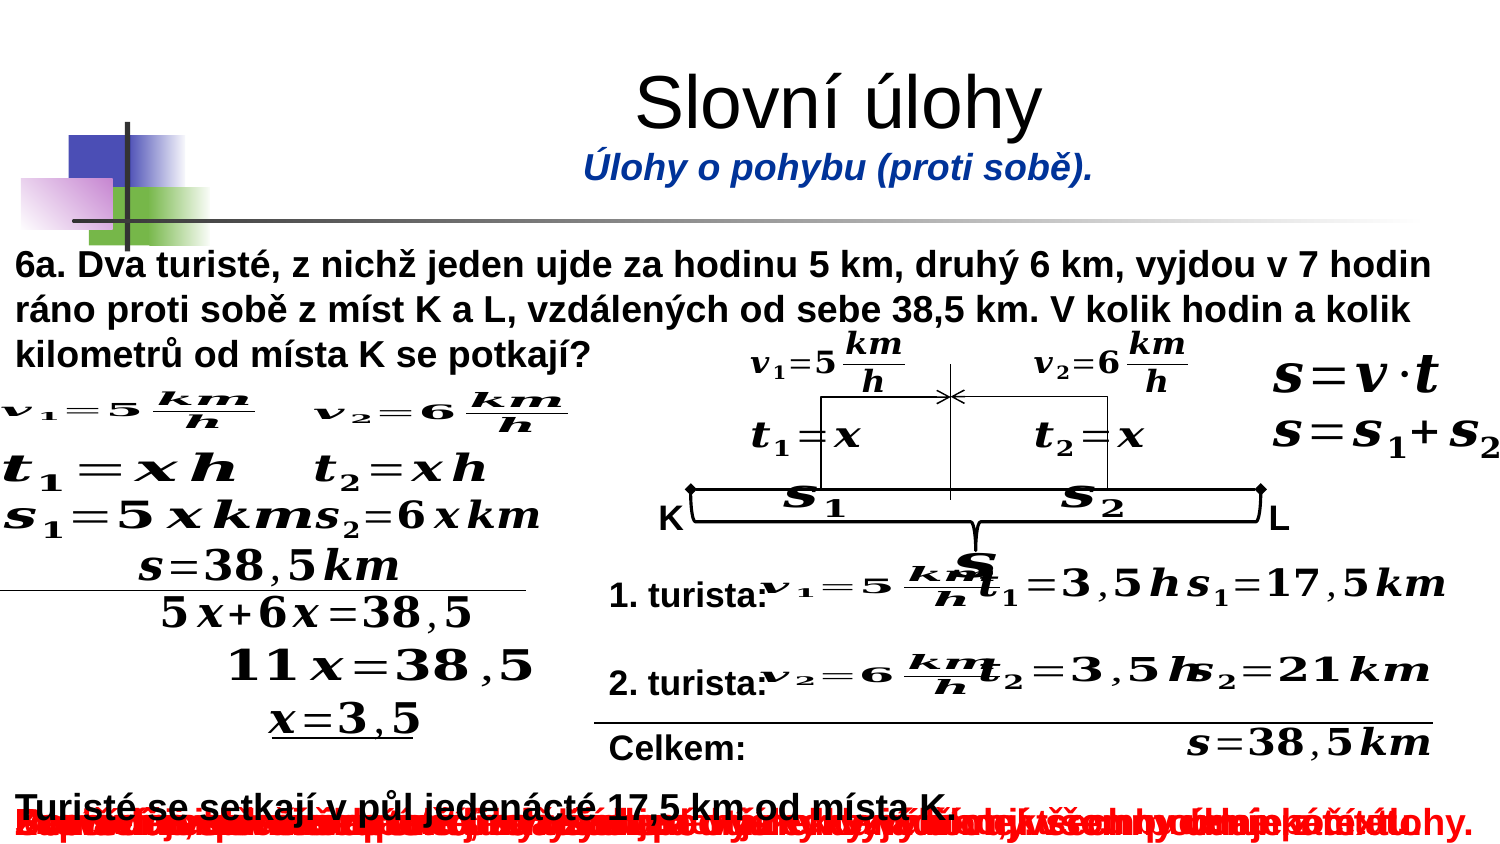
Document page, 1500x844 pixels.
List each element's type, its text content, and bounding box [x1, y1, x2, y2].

text_box L [1253, 492, 1329, 540]
text_box K [643, 492, 719, 540]
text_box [690, 396, 945, 490]
text_box Celkem: [594, 730, 800, 771]
text_box [690, 499, 1261, 551]
text_box Zapíšeme slovní odpověď na všechna otázky dané úlohy. [0, 836, 1500, 844]
text_box 2. turista: [594, 658, 800, 706]
text_box Turisté se setkají v půl jedenácté 17,5 km od místa K. [0, 776, 1500, 836]
text_box Slovní úlohy Úlohy o pohybu (proti sobě). [177, 43, 1500, 198]
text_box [950, 396, 1265, 490]
text_box 1. turista: [594, 569, 808, 617]
text_box 6a. Dva turisté, z nichž jeden ujde za hodinu 5 km, druhý 6 km, vyjdou v 7 hodin ráno proti sobě z míst K a L, vzdálených od sebe 38,5 km. V kolik hodin a kolik kilometrů od místa K se potkají? [0, 218, 1500, 396]
